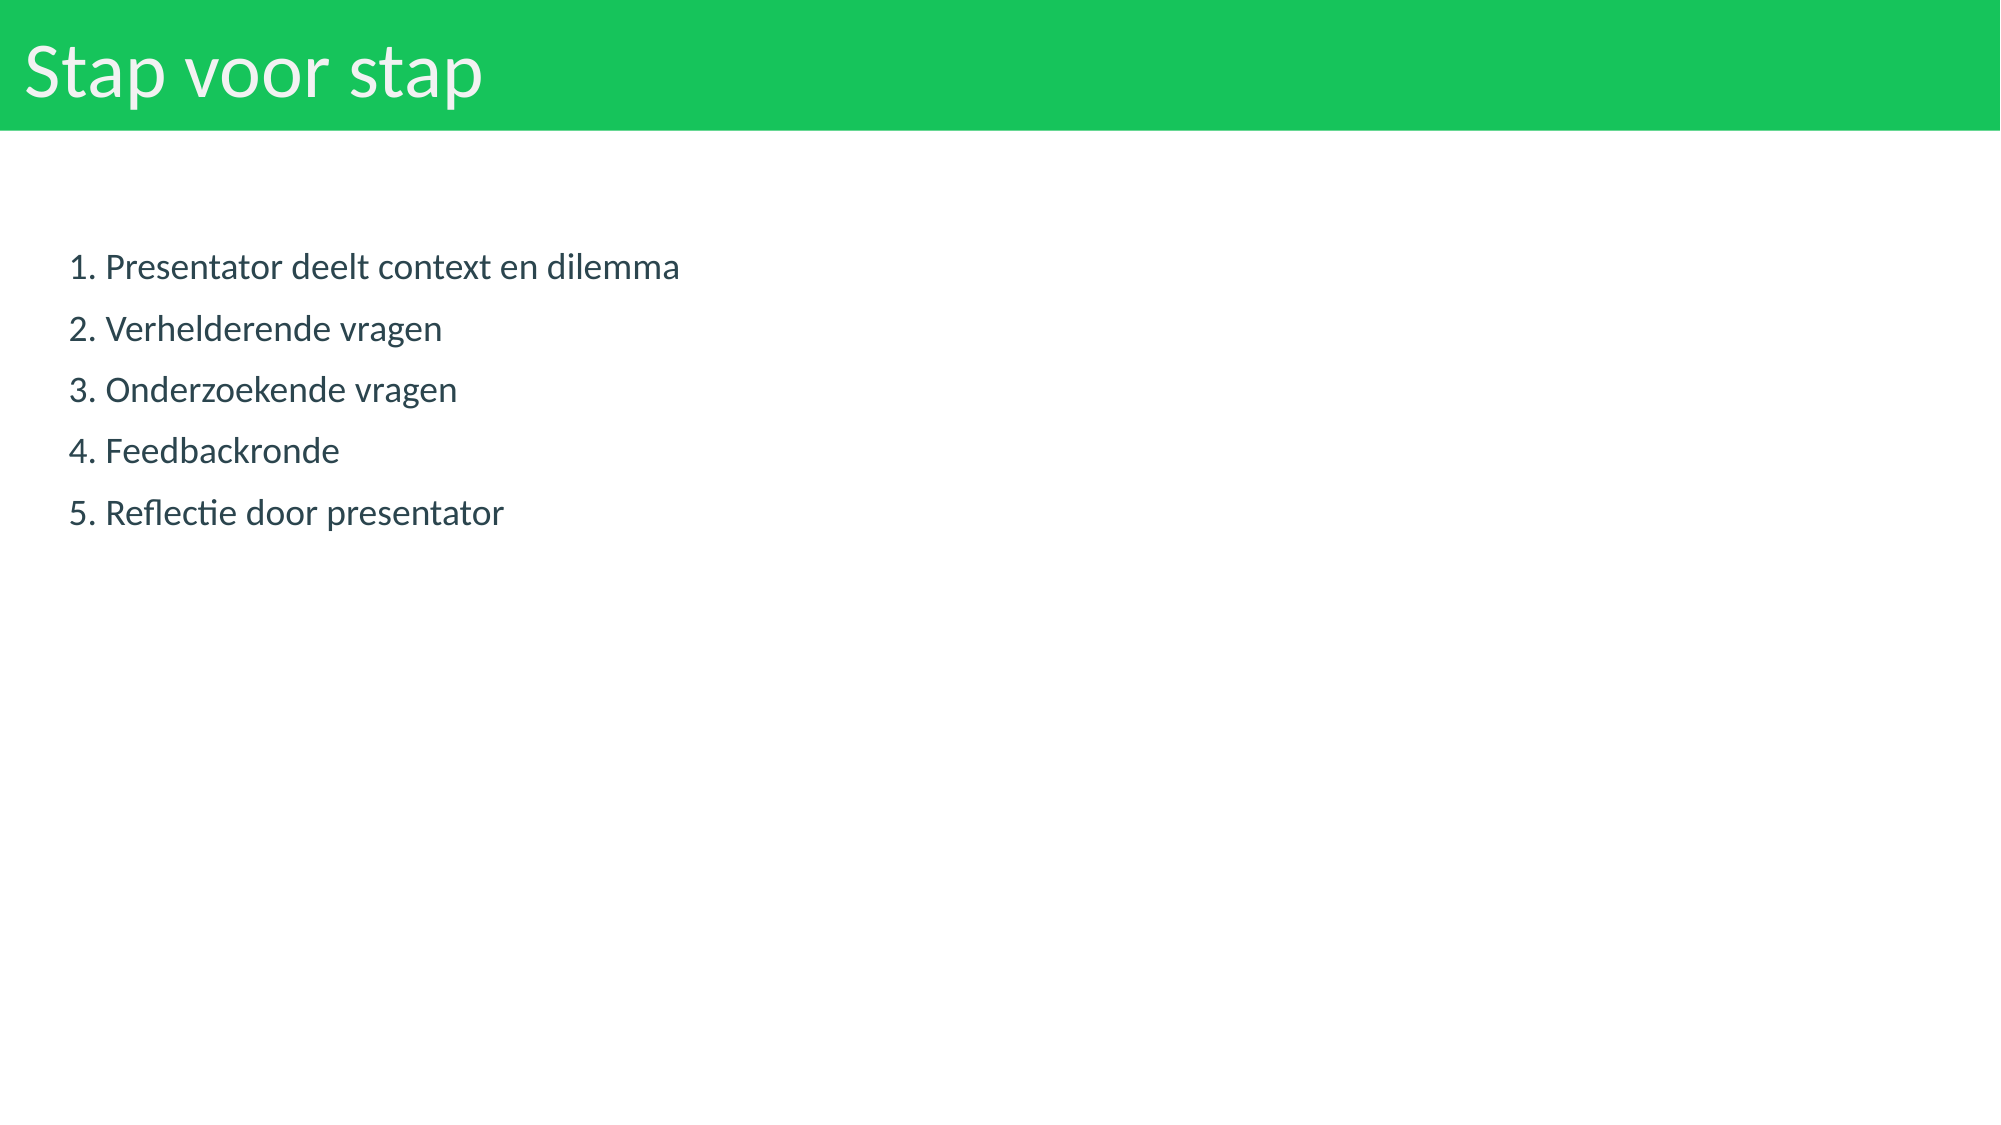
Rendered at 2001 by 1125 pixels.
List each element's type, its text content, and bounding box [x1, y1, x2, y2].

title Stap voor stap [16, 13, 1976, 131]
list 1. Presentator deelt context en dilemma 2. Verhelderende vragen 3. Onderzoekende vragen 4. Feedbackronde 5. Reflectie door presentator [16, 239, 1976, 1108]
